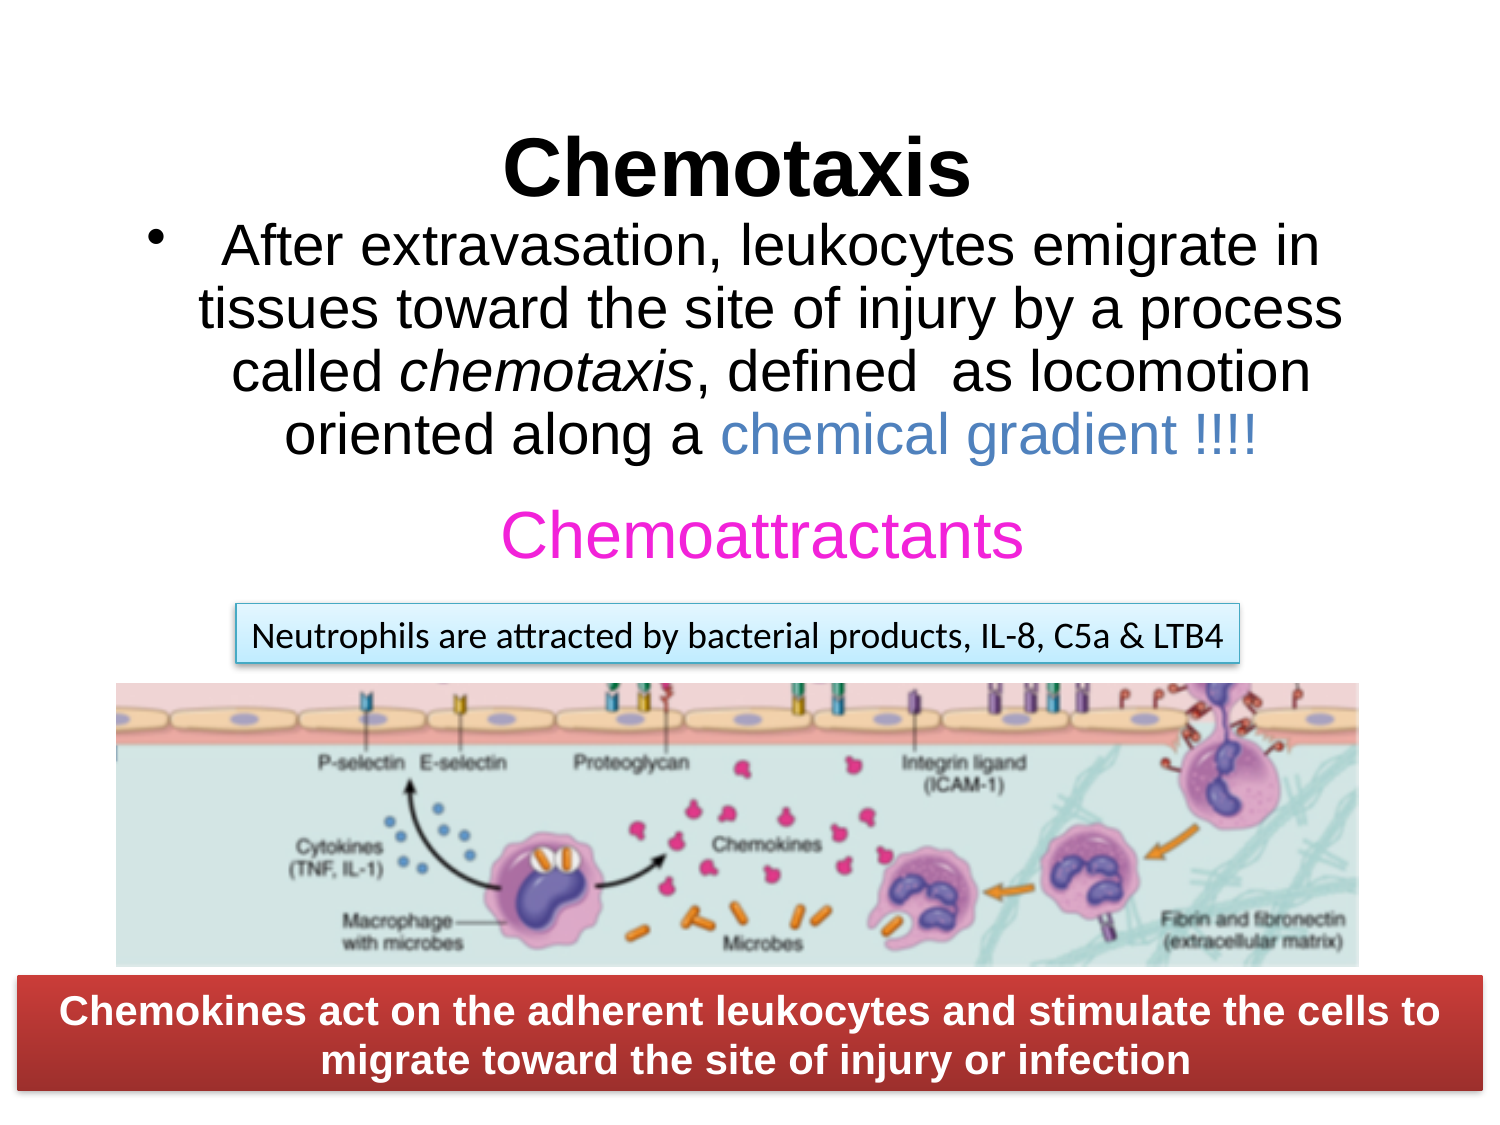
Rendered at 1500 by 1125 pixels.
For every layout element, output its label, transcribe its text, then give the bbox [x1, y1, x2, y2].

text_box After extravasation, leukocytes emigrate in tissues toward the site of injury by a process called chemotaxis, defined as locomotion oriented along a chemical gradient !!!! Chemoattractants [53, 208, 1416, 580]
picture [116, 683, 1359, 968]
list [75, 262, 1425, 973]
title Chemotaxis [100, 113, 1376, 208]
text_box Neutrophils are attracted by bacterial products, IL-8, C5a & LTB4 [235, 603, 1240, 664]
text_box Chemokines act on the adherent leukocytes and stimulate the cells to migrate toward the site of injury or infection [17, 975, 1483, 1091]
